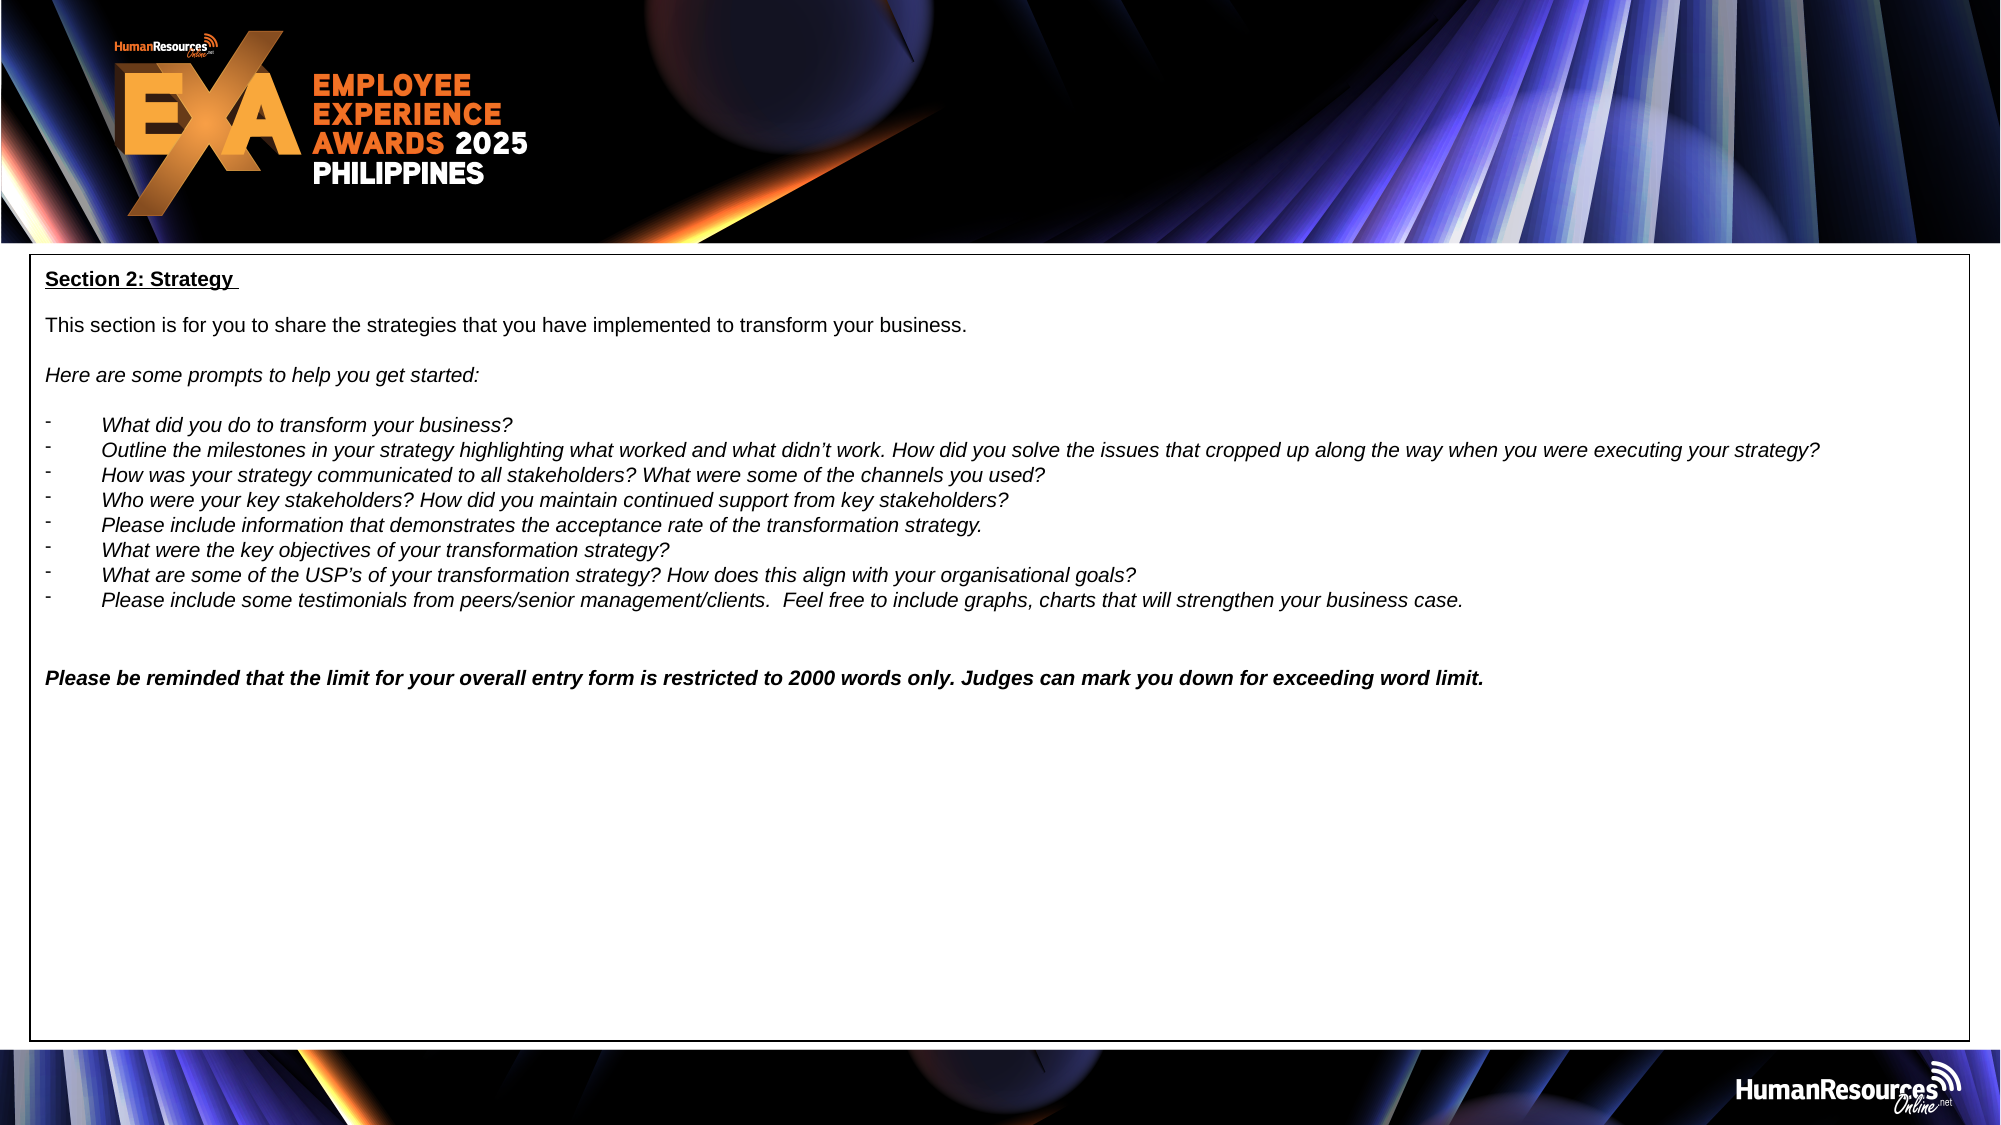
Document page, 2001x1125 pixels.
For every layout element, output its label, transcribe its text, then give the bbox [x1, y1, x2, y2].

picture [0, 0, 2001, 1125]
text_box Section 2: Strategy This section is for you to share the strategies that you have implemented to transform your business. Here are some prompts to help you get started: What did you do to transform your business? Outline the milestones in your strategy highlighting what worked and what didn’t work. How did you solve the issues that cropped up along the way when you were executing your strategy? How was your strategy communicated to all stakeholders? What were some of the channels you used? Who were your key stakeholders? How did you maintain continued support from key stakeholders? Please include information that demonstrates the acceptance rate of the transformation strategy. What were the key objectives of your transformation strategy? What are some of the USP’s of your transformation strategy? How does this align with your organisational goals? Please include some testimonials from peers/senior management/clients. Feel free to include graphs, charts that will strengthen your business case. Please be reminded that the limit for your overall entry form is restricted to 2000 words only. Judges can mark you down for exceeding word limit. [30, 254, 1970, 1042]
